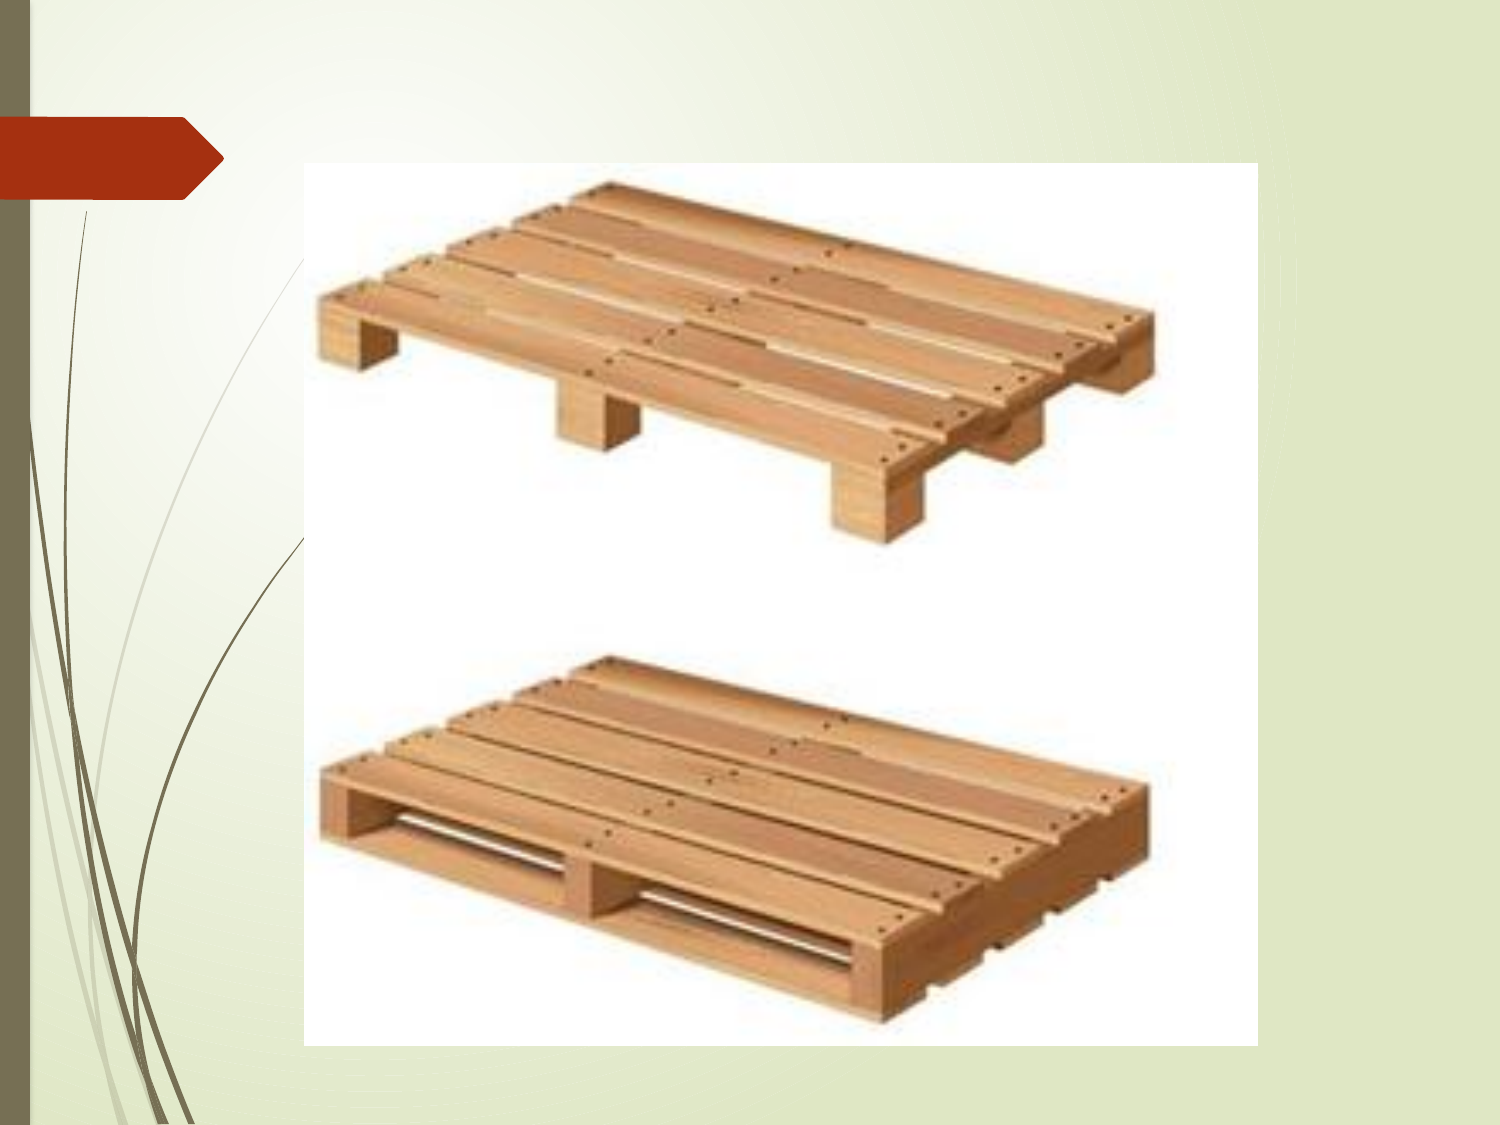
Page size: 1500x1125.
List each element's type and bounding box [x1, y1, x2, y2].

list [304, 163, 1258, 1046]
